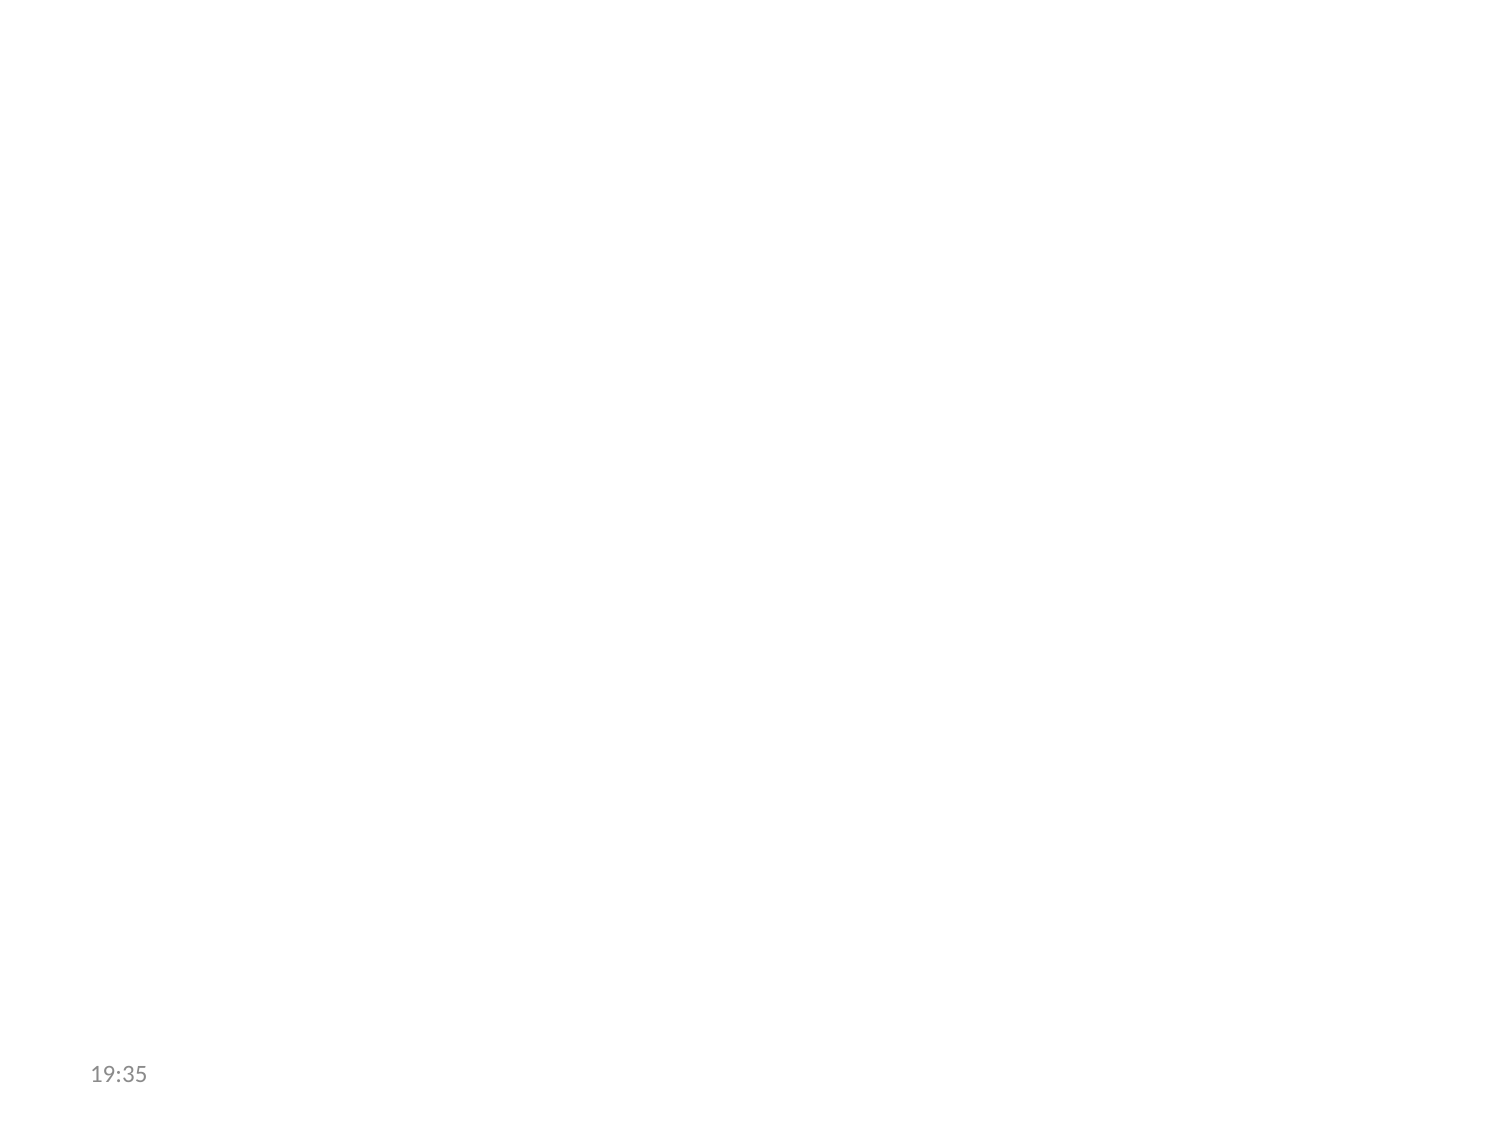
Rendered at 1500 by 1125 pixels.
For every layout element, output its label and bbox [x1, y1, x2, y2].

slide_number [75, 1042, 425, 1103]
